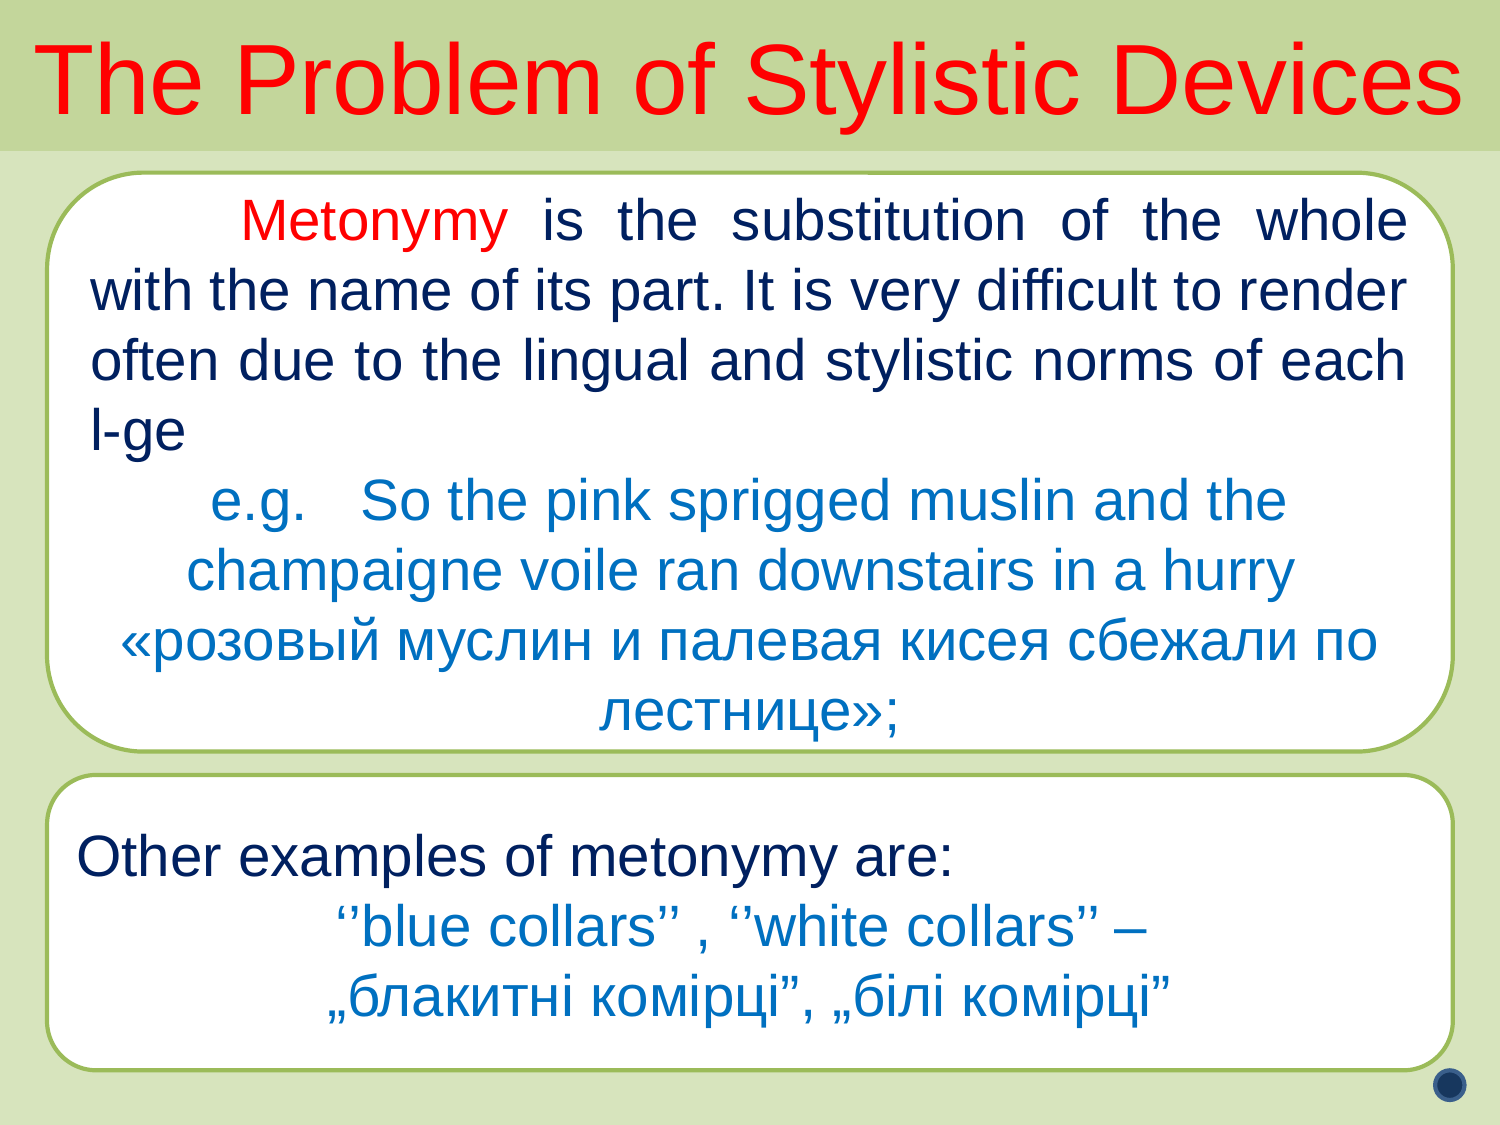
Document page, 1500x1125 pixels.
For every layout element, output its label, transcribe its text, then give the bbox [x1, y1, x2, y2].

text_box [1433, 1068, 1467, 1103]
text_box The Problem of Stylistic Devices [0, 0, 1500, 151]
text_box Metonymy is the substitution of the whole with the name of its part. It is very difficult to render often due to the lingual and stylistic norms of each l-ge e.g. So the pink sprigged muslin and the champaigne voile ran downstairs in a hurry «розовый муслин и палевая кисея сбежали по лестнице»; [44, 170, 1455, 754]
text_box Other examples of metonymy are: ‘’blue collars’’ , ‘’white collars’’ – „блакитні комірці”, „білі комірці” [44, 772, 1455, 1073]
